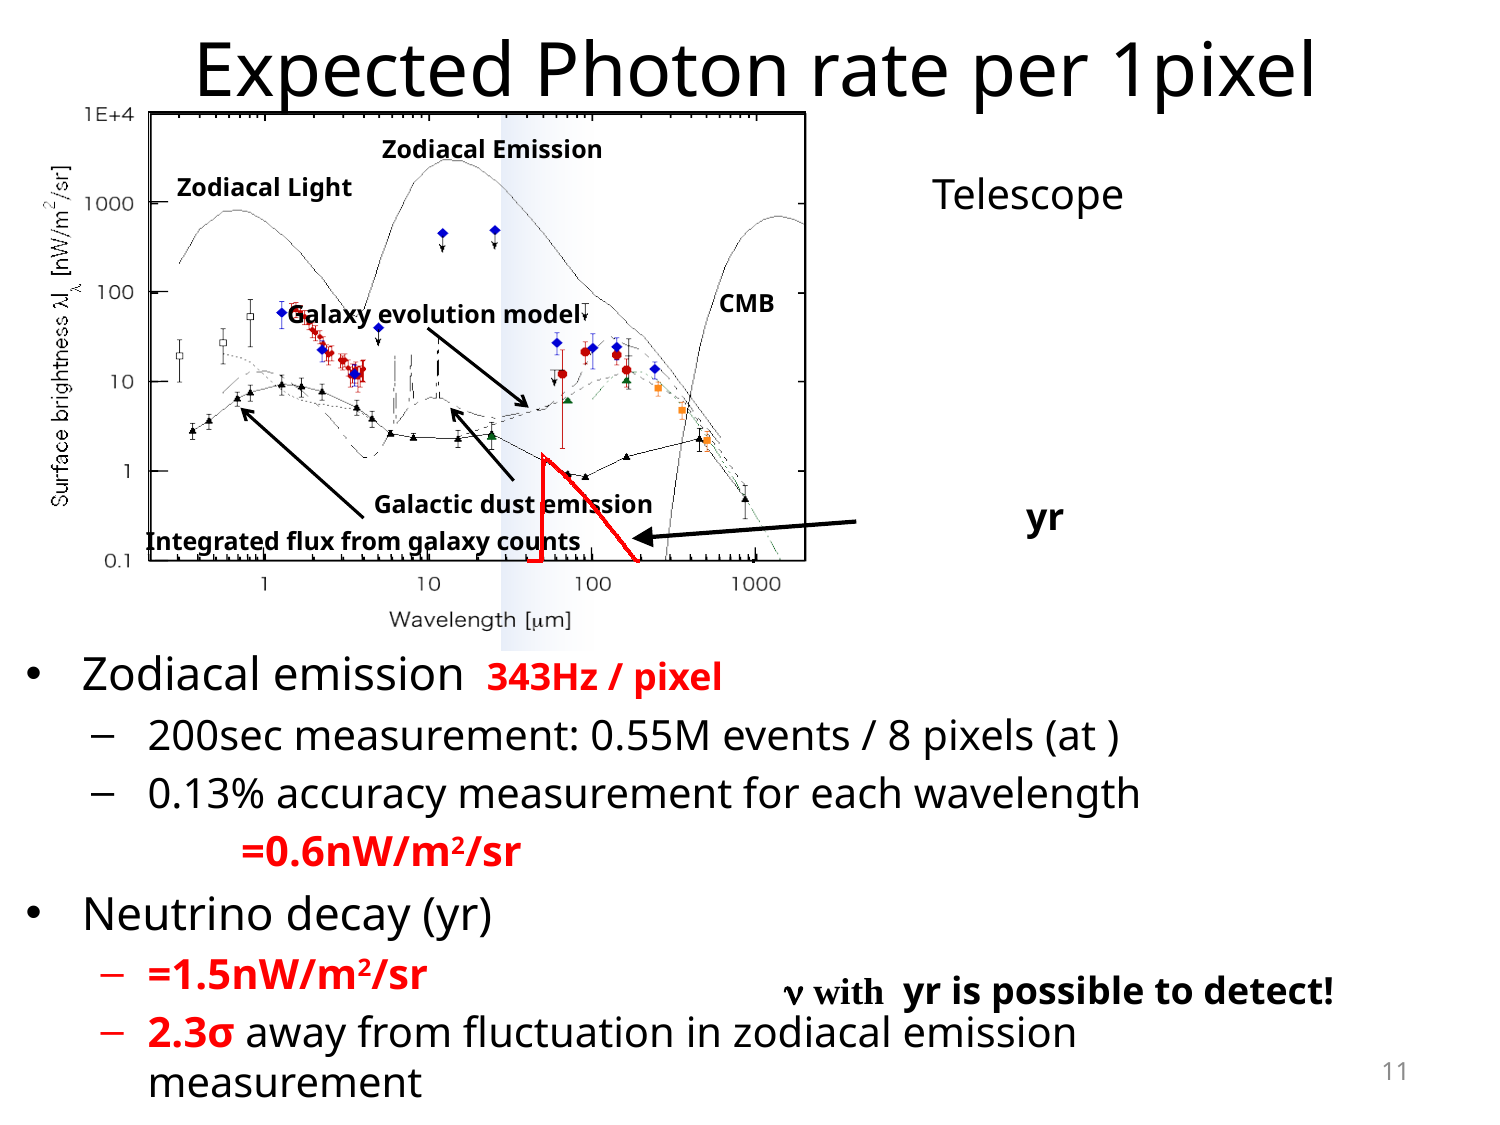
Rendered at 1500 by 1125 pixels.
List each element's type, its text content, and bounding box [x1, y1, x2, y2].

title Expected Photon rate per 1pixel [80, 0, 1431, 138]
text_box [29, 101, 811, 651]
slide_number 11 [1074, 1042, 1425, 1103]
